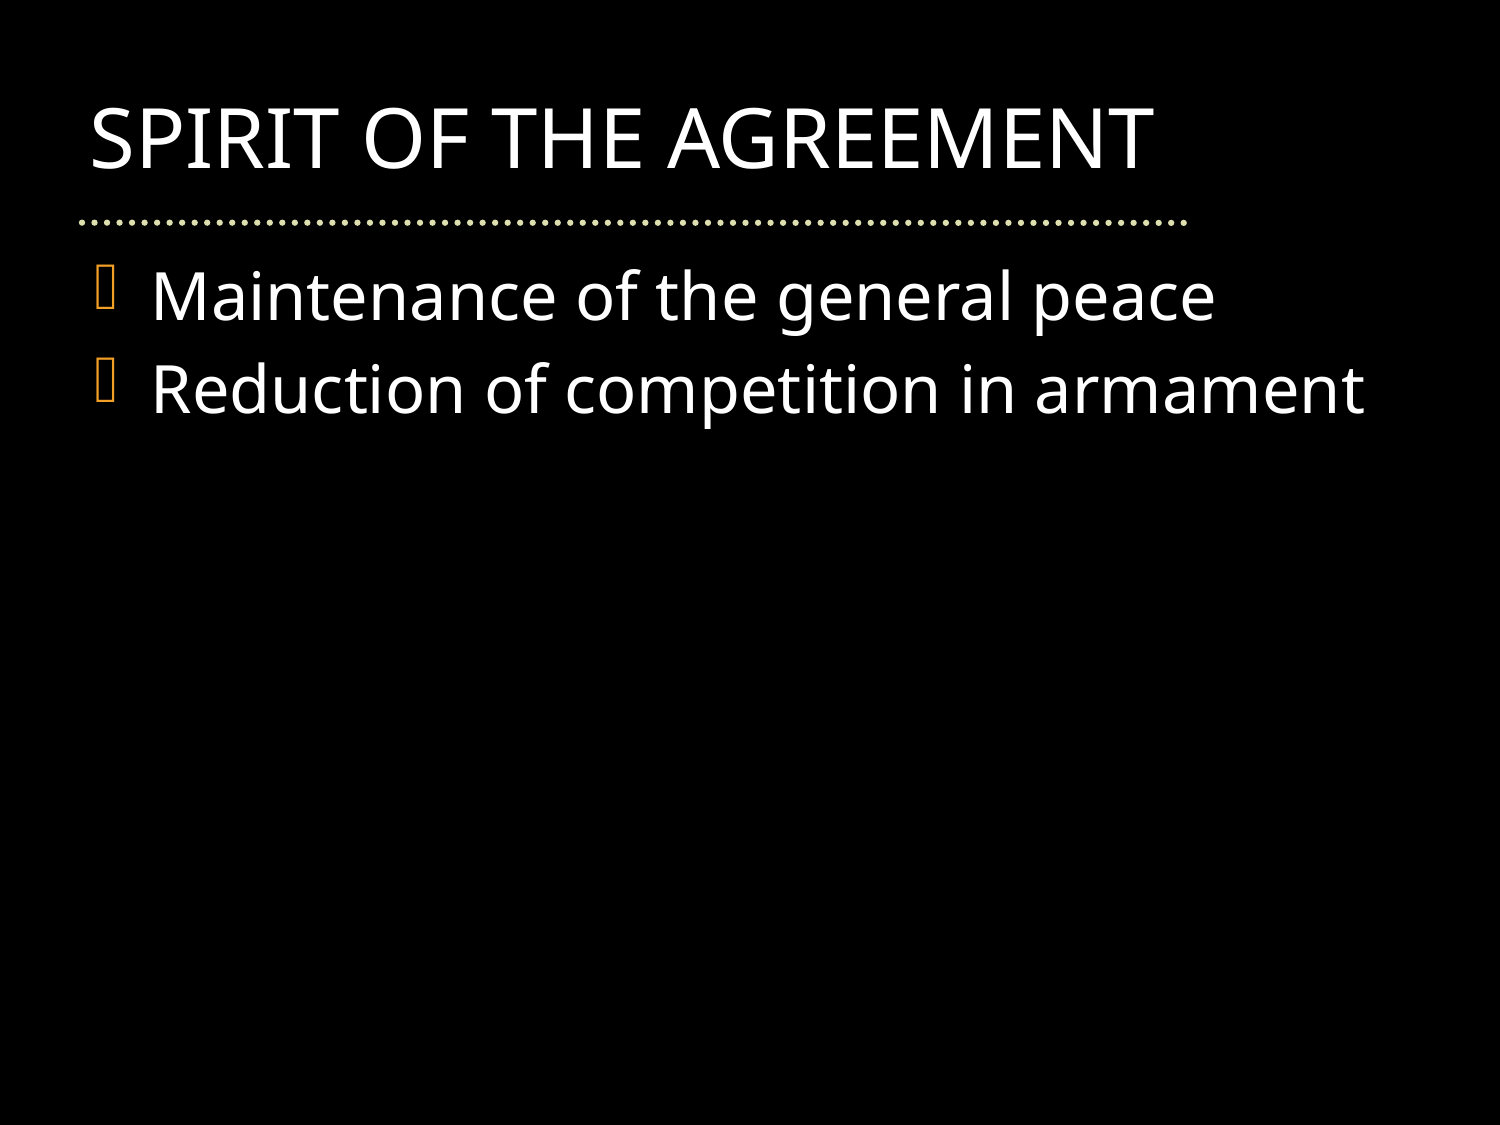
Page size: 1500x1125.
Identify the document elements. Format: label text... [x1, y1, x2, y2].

title SPIRIT OF THE AGREEMENT [75, 58, 1407, 211]
list Maintenance of the general peace Reduction of competition in armament [79, 246, 1430, 1005]
